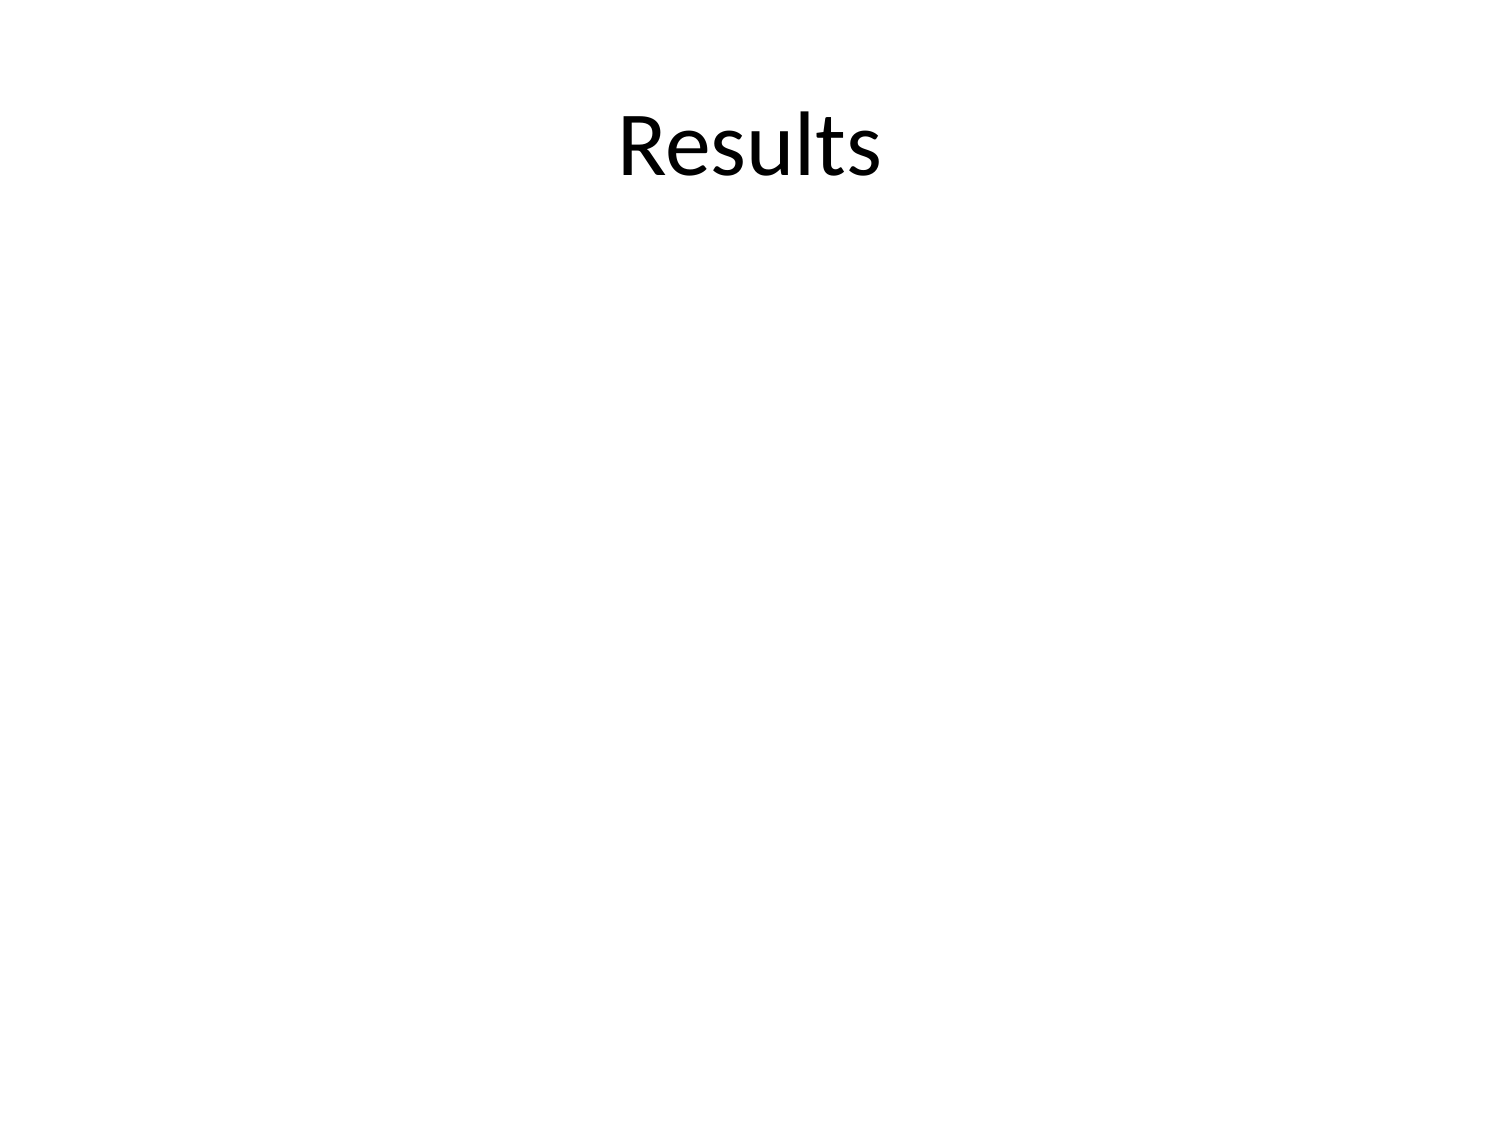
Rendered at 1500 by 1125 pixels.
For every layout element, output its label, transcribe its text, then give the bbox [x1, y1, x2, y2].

title Results [75, 45, 1425, 233]
